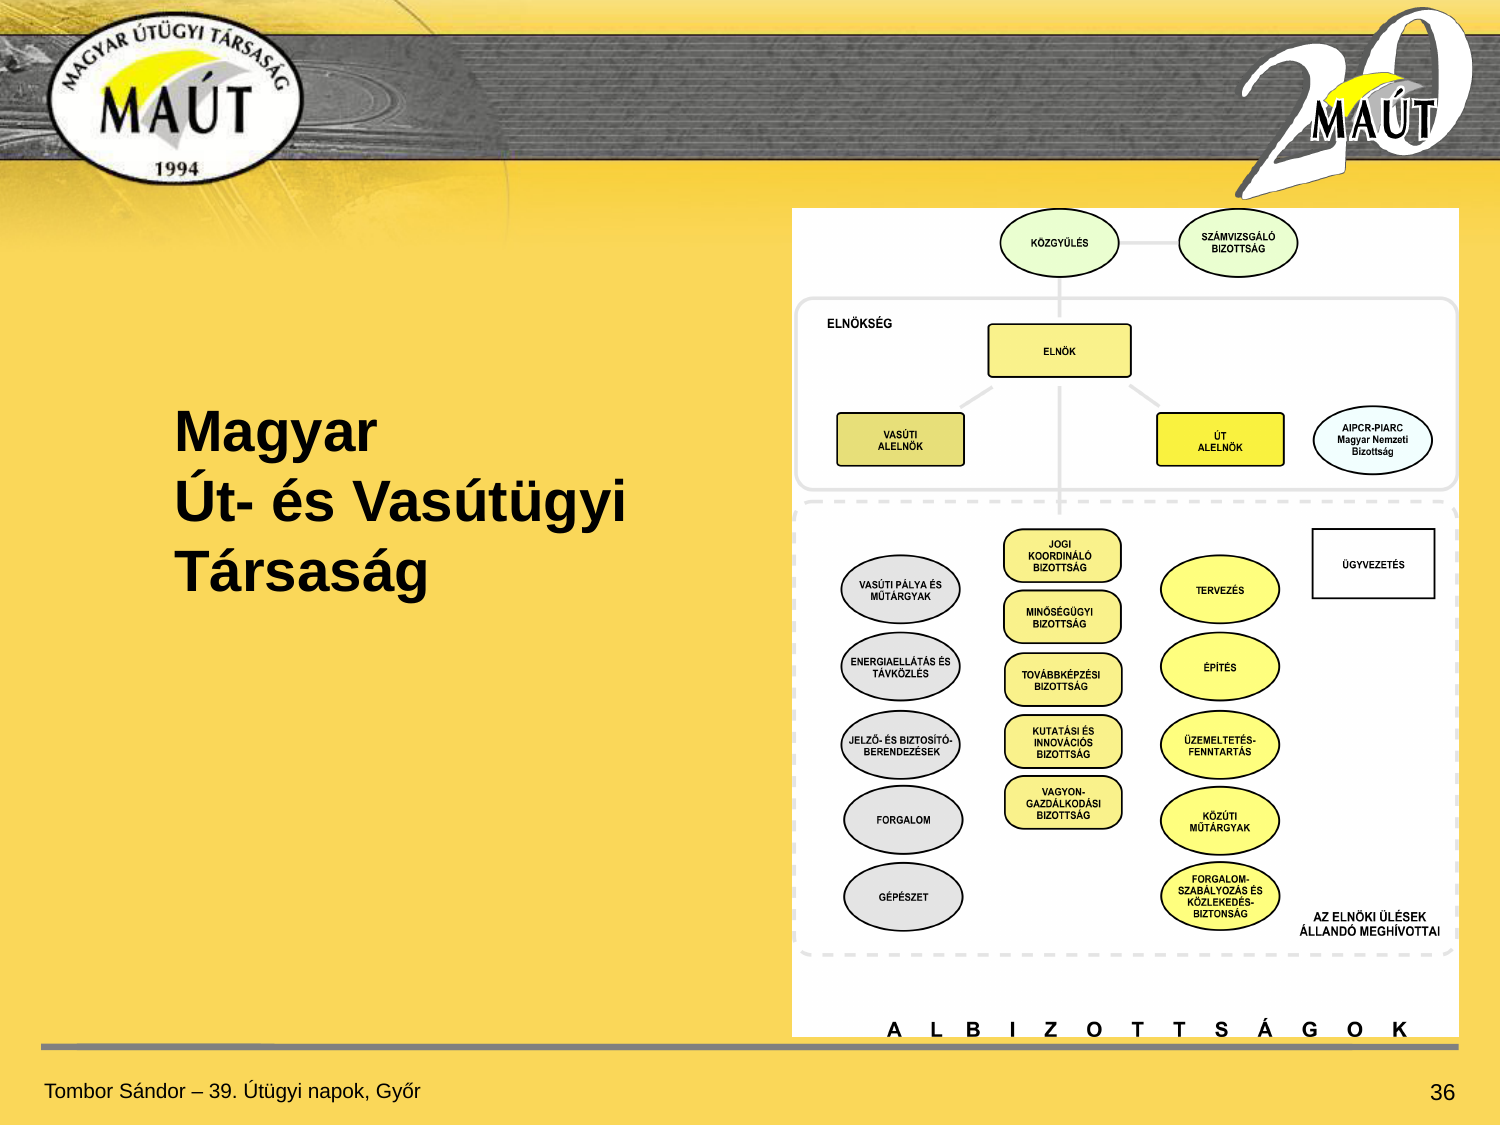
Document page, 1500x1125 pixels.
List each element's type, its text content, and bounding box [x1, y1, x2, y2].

text_box Magyar Út- és Vasútügyi Társaság [159, 385, 750, 539]
picture [0, 0, 1500, 1125]
